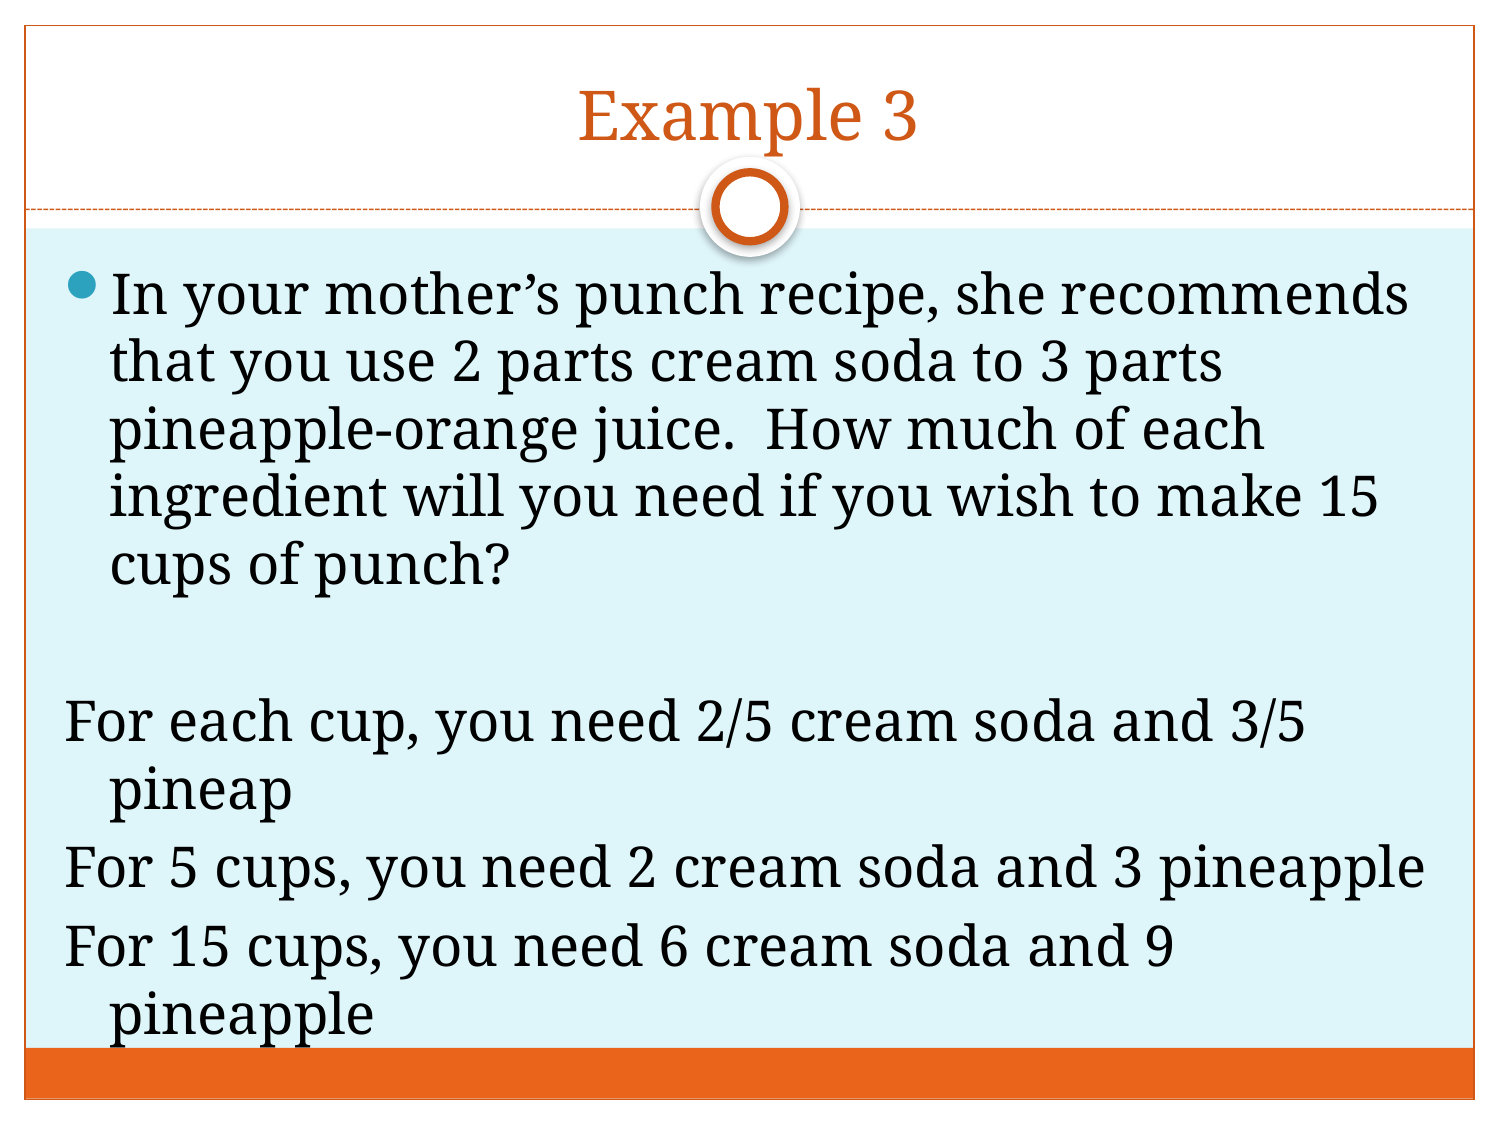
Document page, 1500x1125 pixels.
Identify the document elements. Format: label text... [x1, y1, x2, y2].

list In your mother’s punch recipe, she recommends that you use 2 parts cream soda to 3 parts pineapple-orange juice. How much of each ingredient will you need if you wish to make 15 cups of punch? For each cup, you need 2/5 cream soda and 3/5 pineap For 5 cups, you need 2 cream soda and 3 pineapple For 15 cups, you need 6 cream soda and 9 pineapple [49, 250, 1445, 1001]
title Example 3 [49, 37, 1450, 162]
